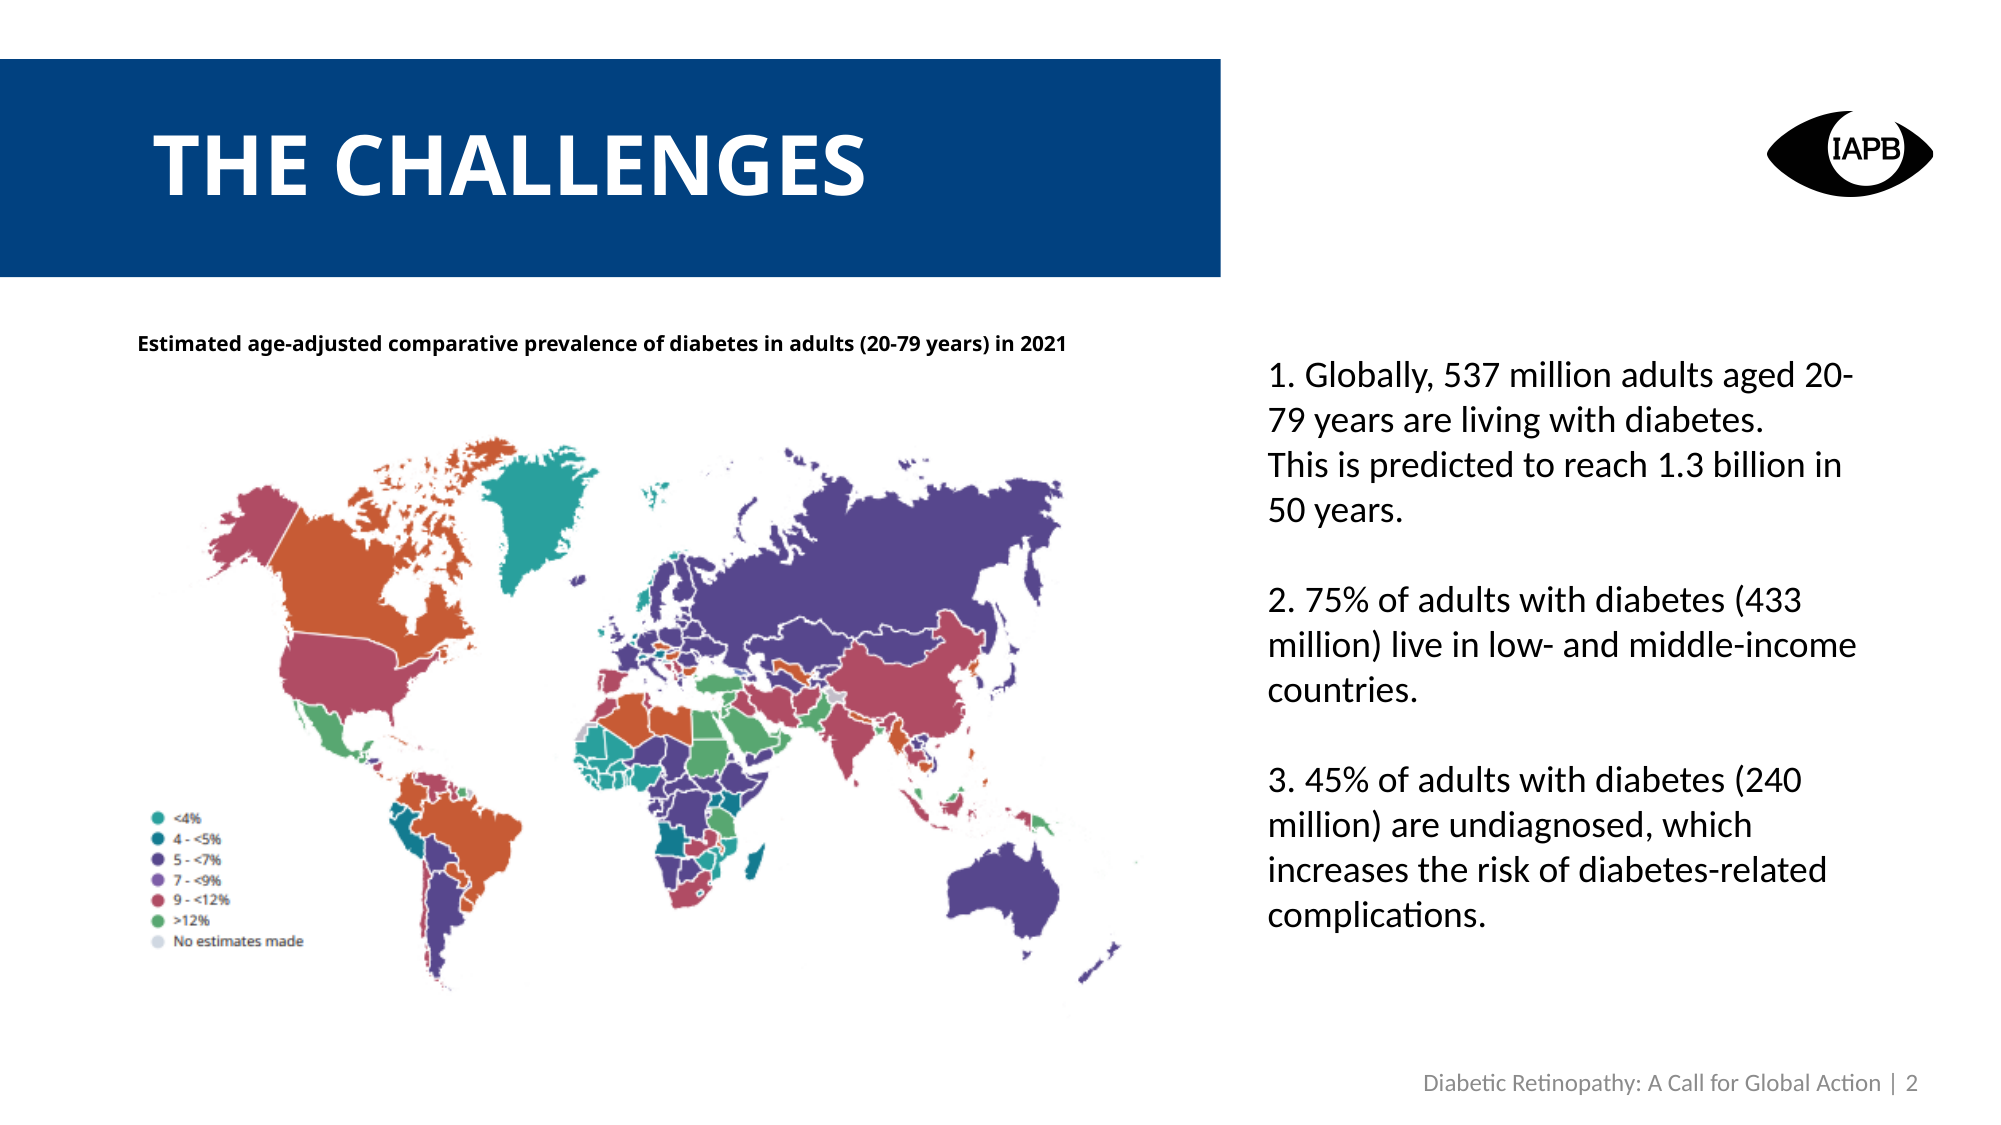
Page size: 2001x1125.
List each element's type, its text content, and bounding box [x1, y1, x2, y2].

picture [108, 413, 1198, 1031]
slide_number Diabetic Retinopathy: A Call for Global Action | 2 [1395, 1051, 1934, 1111]
text_box 1. Globally, 537 million adults aged 20-79 years are living with diabetes. This is predicted to reach 1.3 billion in 50 years. 2. 75% of adults with diabetes (433 million) live in low- and middle-income countries. 3. 45% of adults with diabetes (240 million) are undiagnosed, which increases the risk of diabetes-related complications. [1252, 342, 1892, 943]
picture [1767, 111, 1934, 197]
text_box Estimated age-adjusted comparative prevalence of diabetes in adults (20-79 years) in 2021 [122, 323, 1164, 364]
title THE CHALLENGES [137, 59, 1150, 278]
